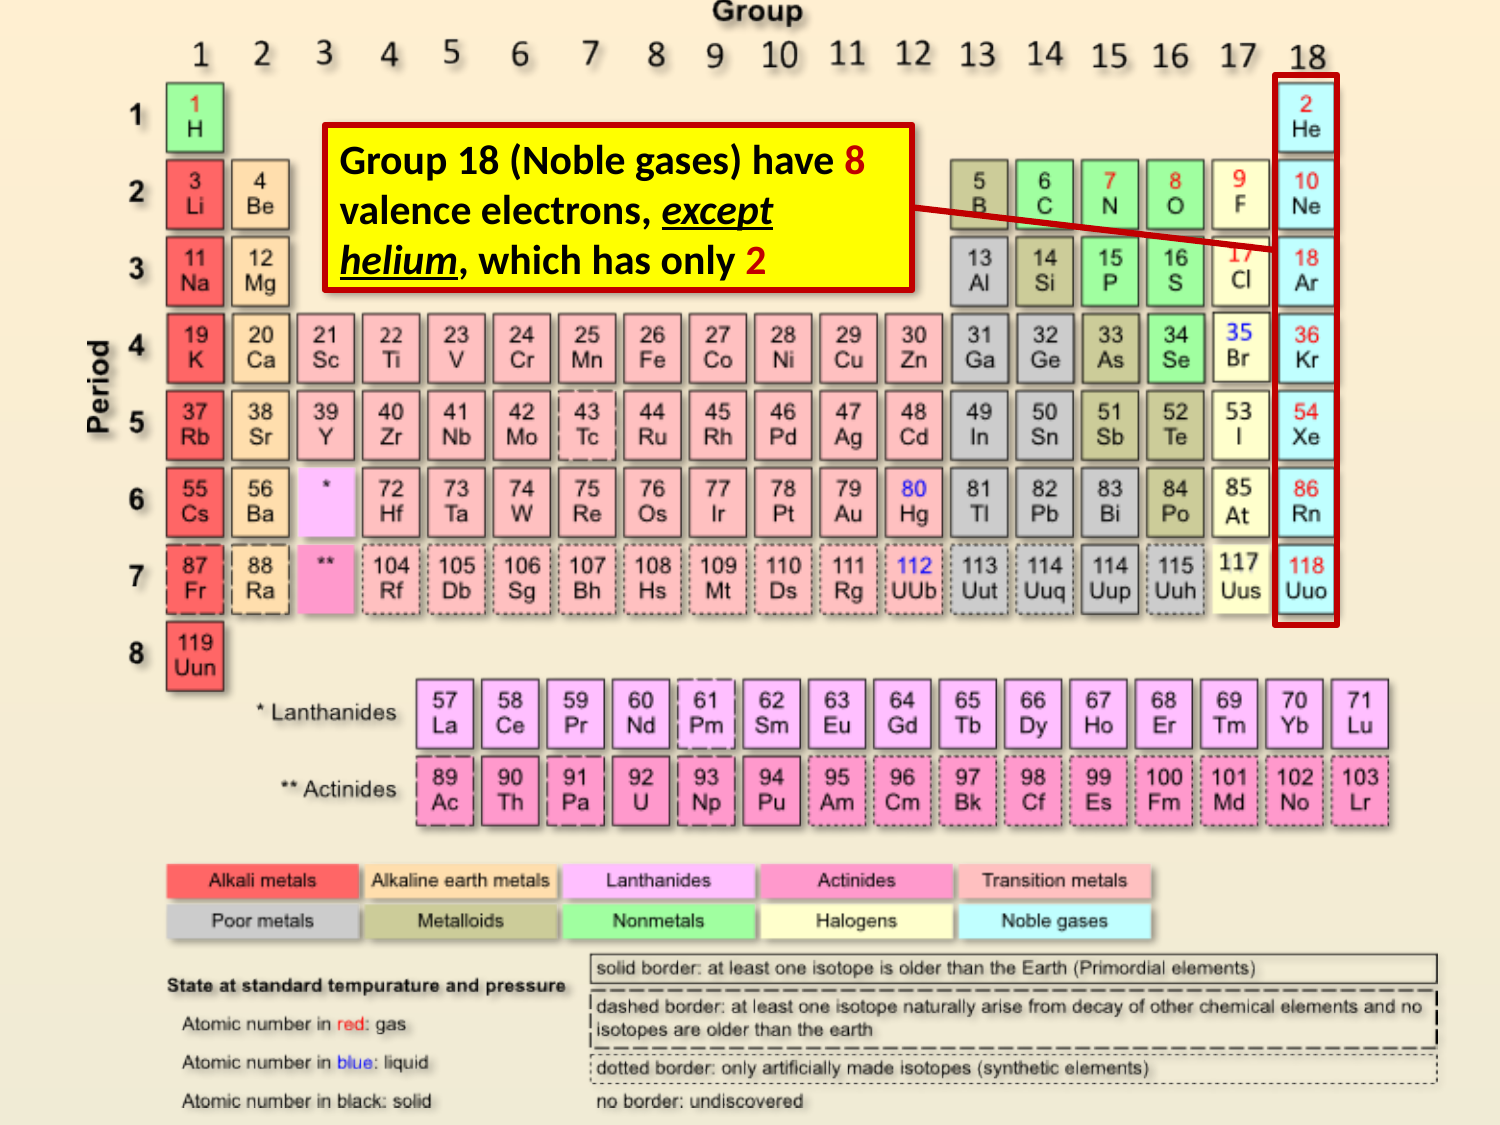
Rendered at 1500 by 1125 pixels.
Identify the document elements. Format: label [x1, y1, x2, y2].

text_box [912, 207, 1276, 251]
picture [87, 0, 1438, 1109]
